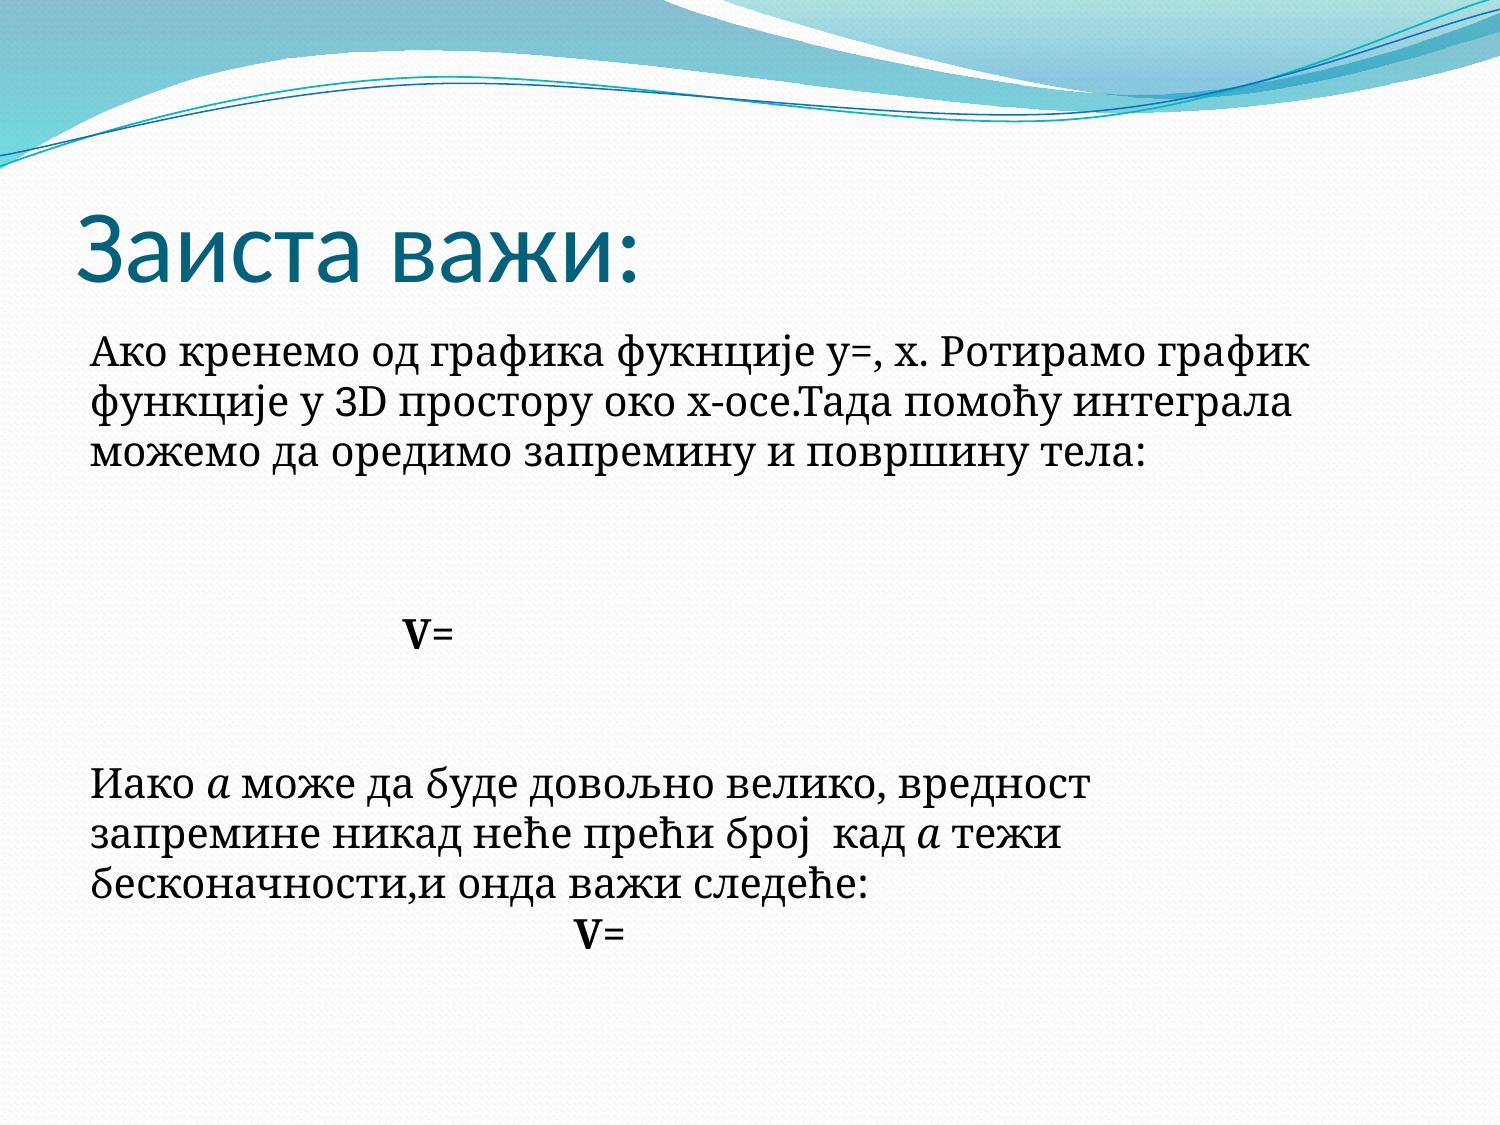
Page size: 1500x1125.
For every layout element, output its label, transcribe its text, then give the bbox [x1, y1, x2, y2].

title Заиста важи: [75, 115, 1425, 303]
